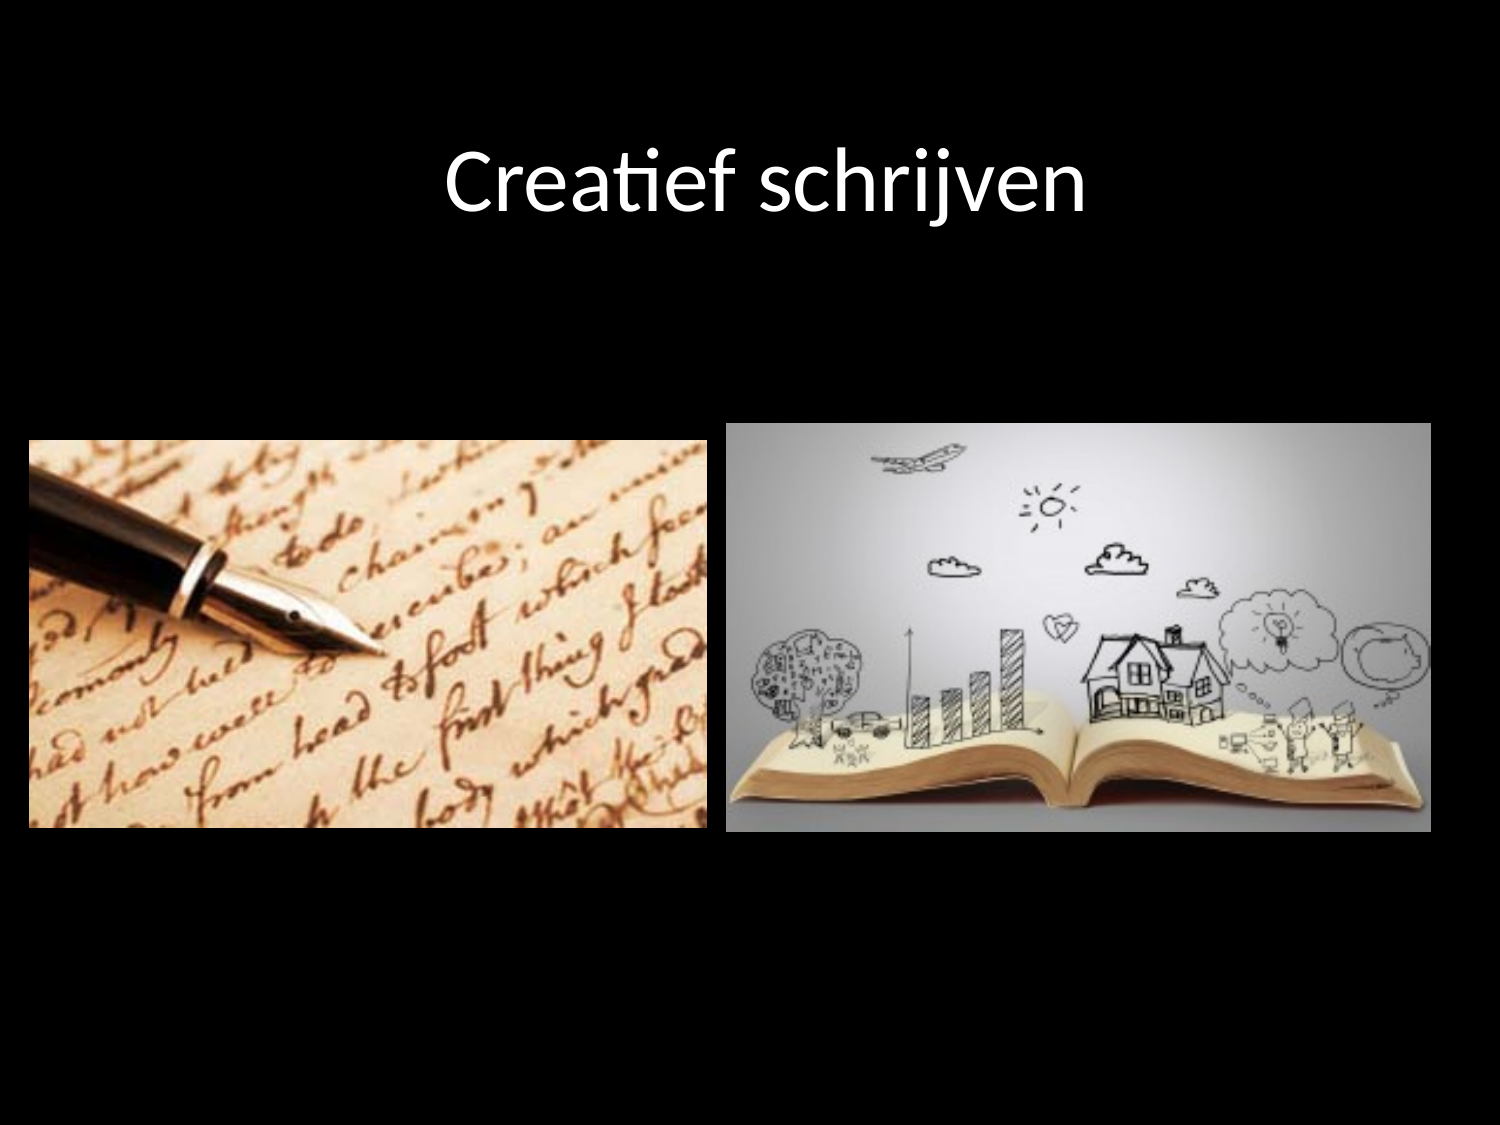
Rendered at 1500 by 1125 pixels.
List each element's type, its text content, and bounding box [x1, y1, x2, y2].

title Creatief schrijven [129, 54, 1405, 296]
picture [726, 423, 1431, 832]
picture [29, 440, 708, 828]
